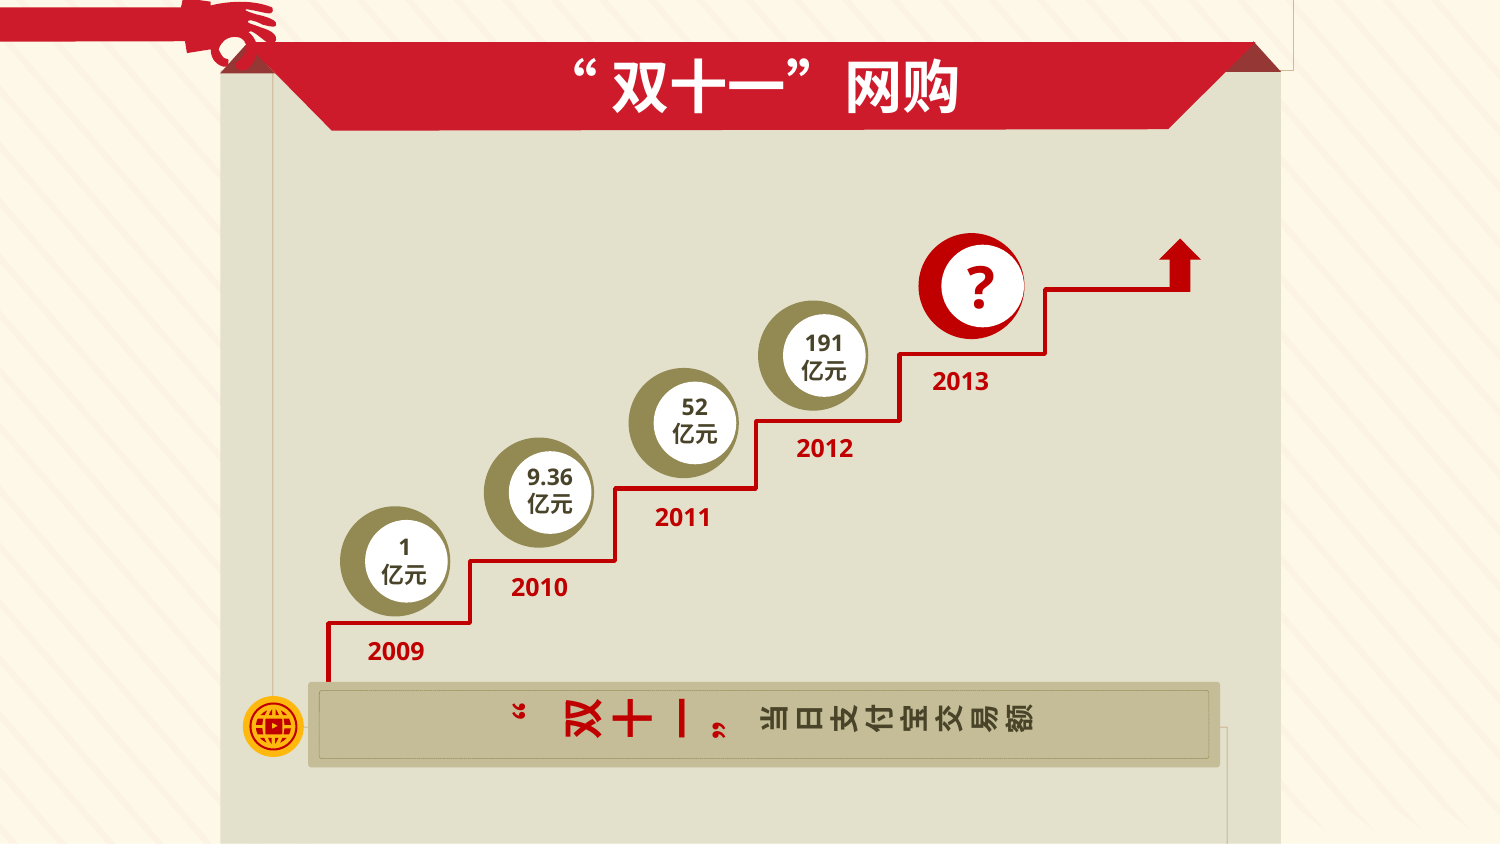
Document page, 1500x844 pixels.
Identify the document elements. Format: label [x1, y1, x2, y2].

text_box [918, 232, 1025, 340]
text_box [630, 369, 737, 477]
text_box [759, 302, 867, 409]
text_box [242, 695, 302, 758]
text_box [307, 681, 1221, 768]
text_box [341, 508, 449, 615]
text_box [0, 0, 1500, 844]
text_box [485, 439, 593, 546]
